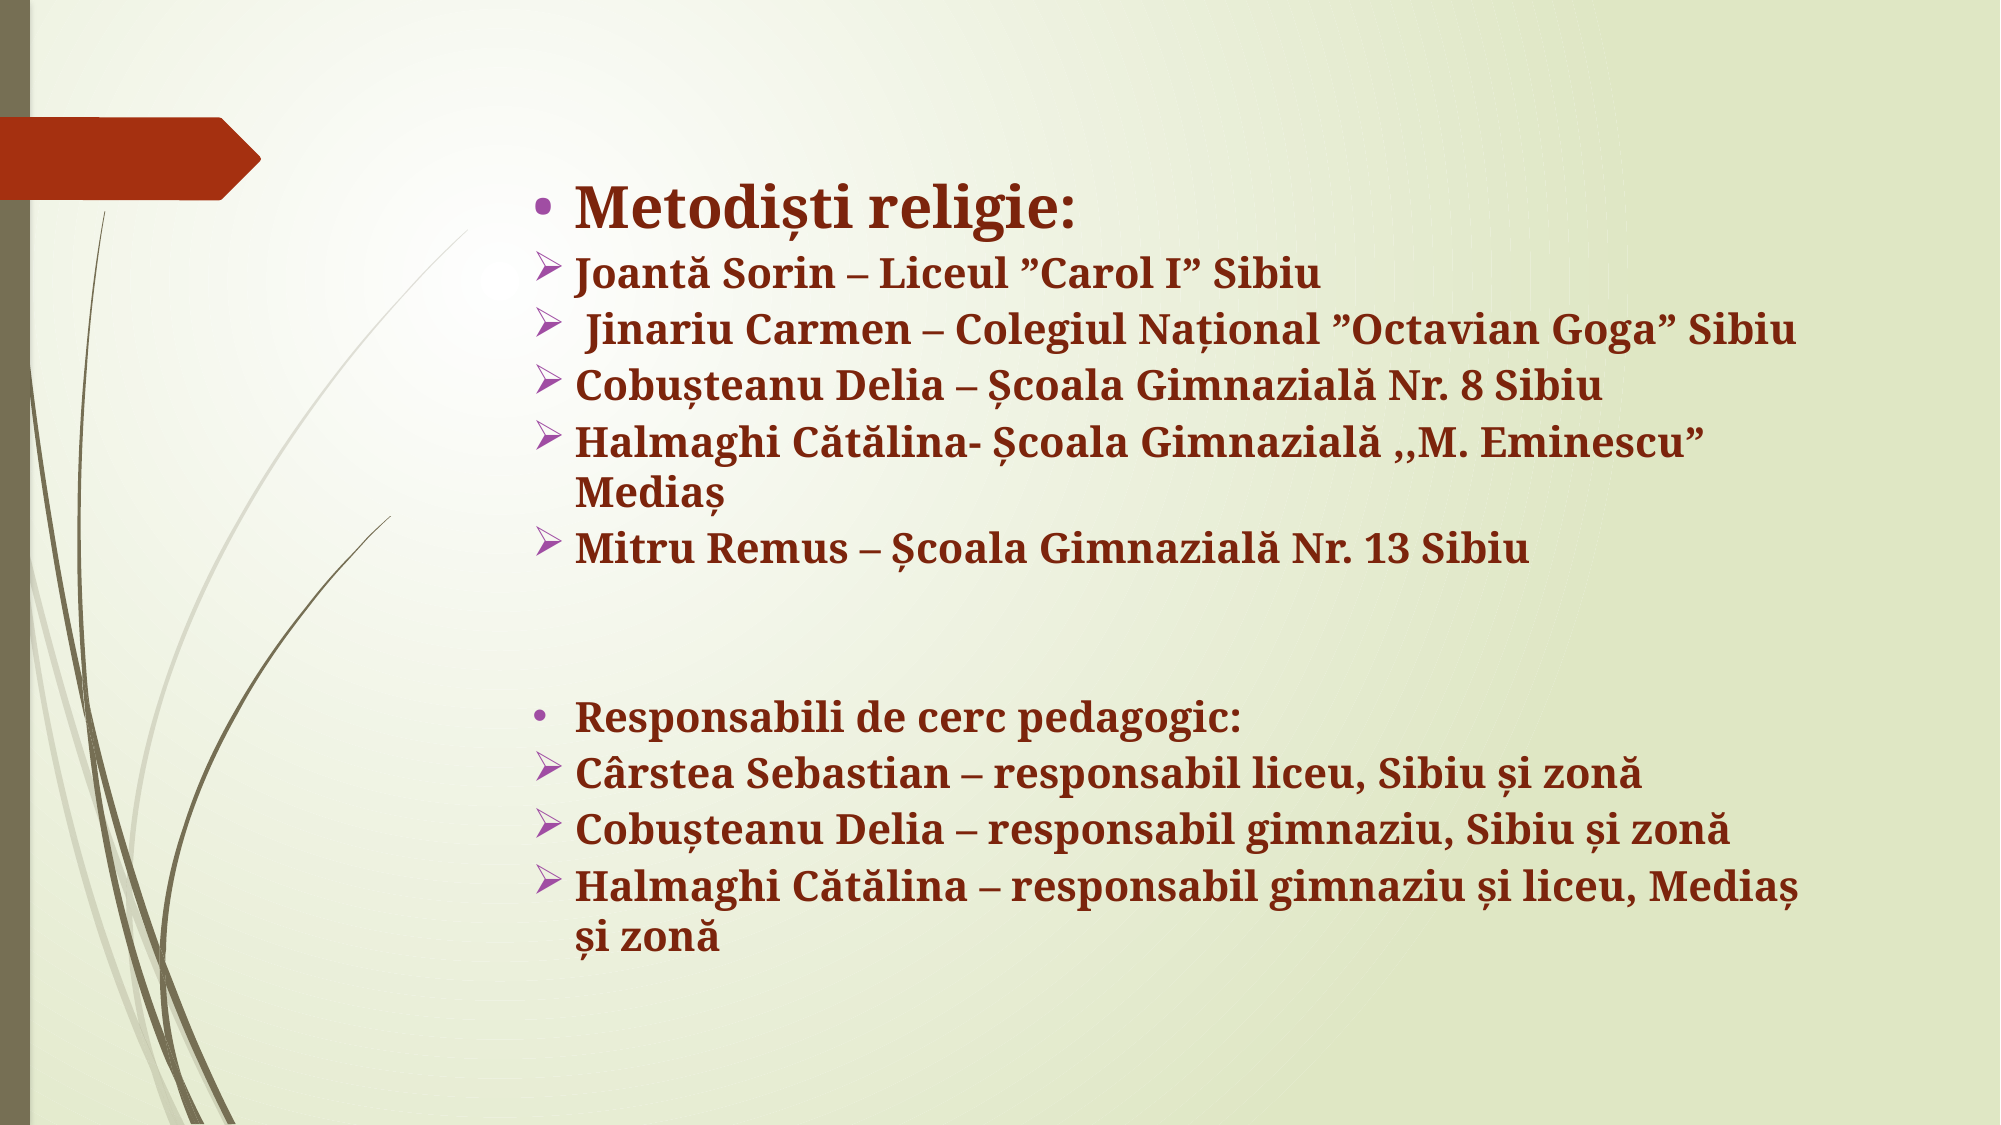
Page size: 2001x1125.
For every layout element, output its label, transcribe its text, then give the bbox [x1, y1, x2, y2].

text_box Metodiști religie: Joantă Sorin – Liceul ”Carol I” Sibiu Jinariu Carmen – Colegiul Național ”Octavian Goga” Sibiu Cobuşteanu Delia – Școala Gimnazială Nr. 8 Sibiu Halmaghi Cătălina- Şcoala Gimnazială ,,M. Eminescu” Mediaş Mitru Remus – Şcoala Gimnazială Nr. 13 Sibiu Responsabili de cerc pedagogic: Cârstea Sebastian – responsabil liceu, Sibiu și zonă Cobuşteanu Delia – responsabil gimnaziu, Sibiu și zonă Halmaghi Cătălina – responsabil gimnaziu și liceu, Mediaș și zonă [500, 162, 1830, 967]
